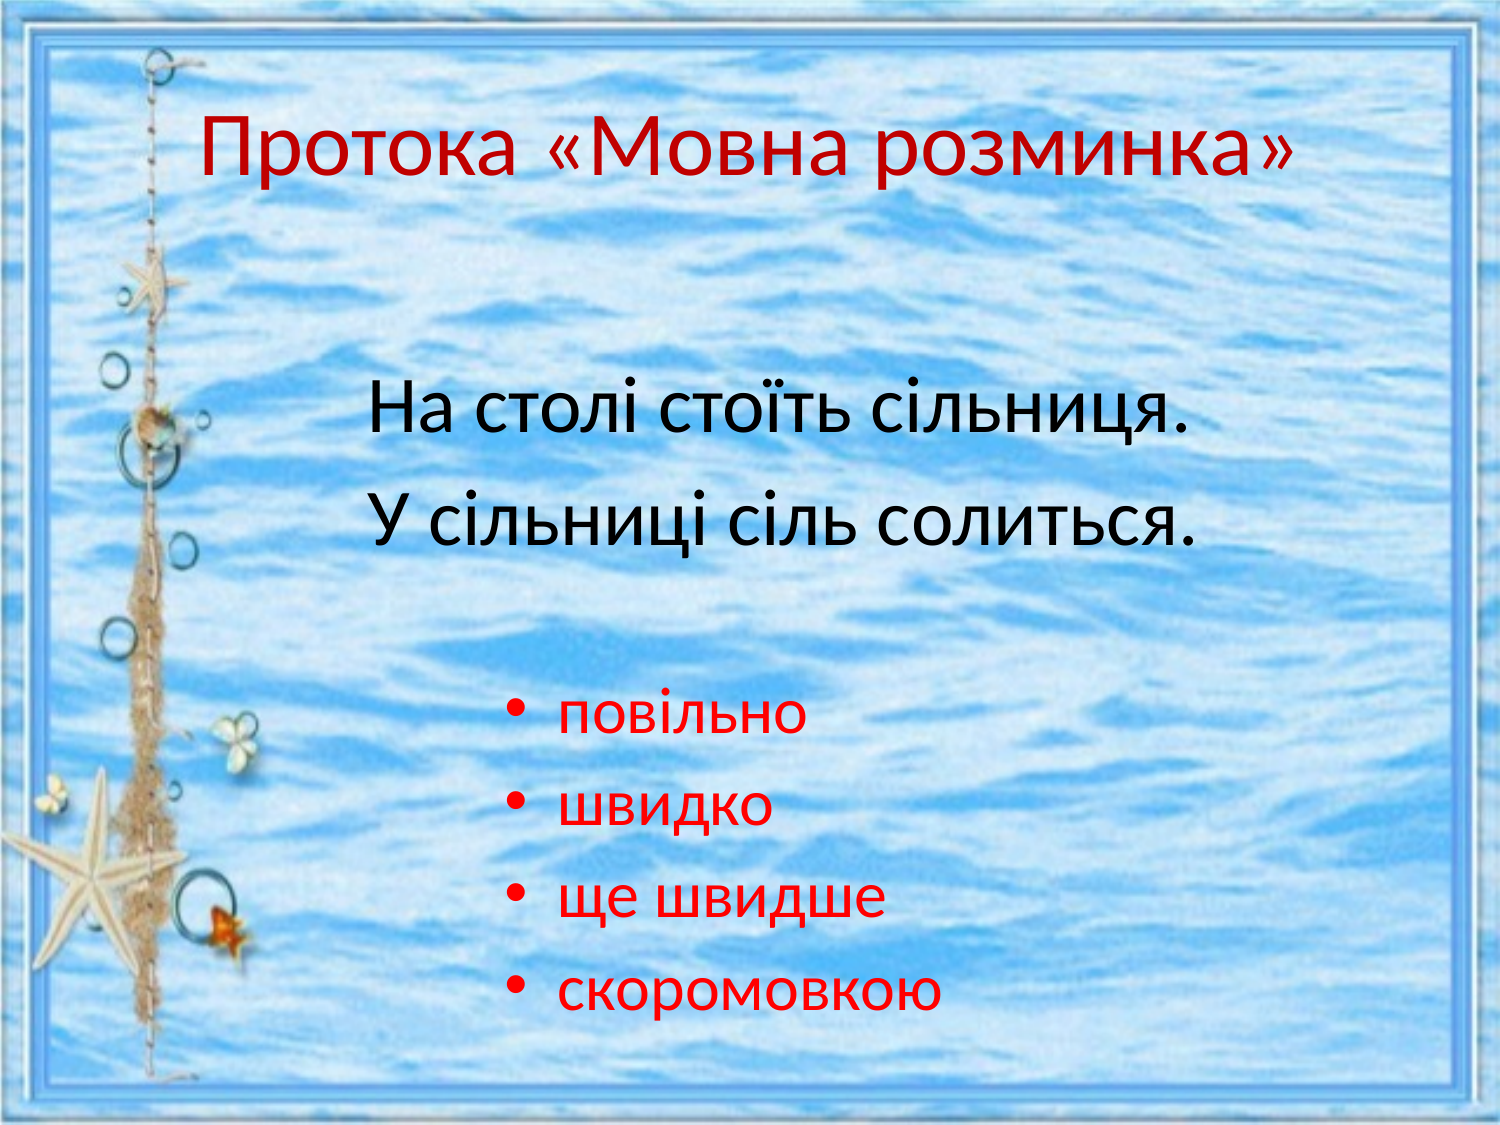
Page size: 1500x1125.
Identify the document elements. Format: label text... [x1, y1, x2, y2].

picture [0, 0, 1500, 1125]
title Протока «Мовна розминка» [75, 45, 1425, 233]
list На столі стоїть сільниця. У сільниці сіль солиться. повільно швидко ще швидше скоромовкою [206, 231, 1436, 1035]
